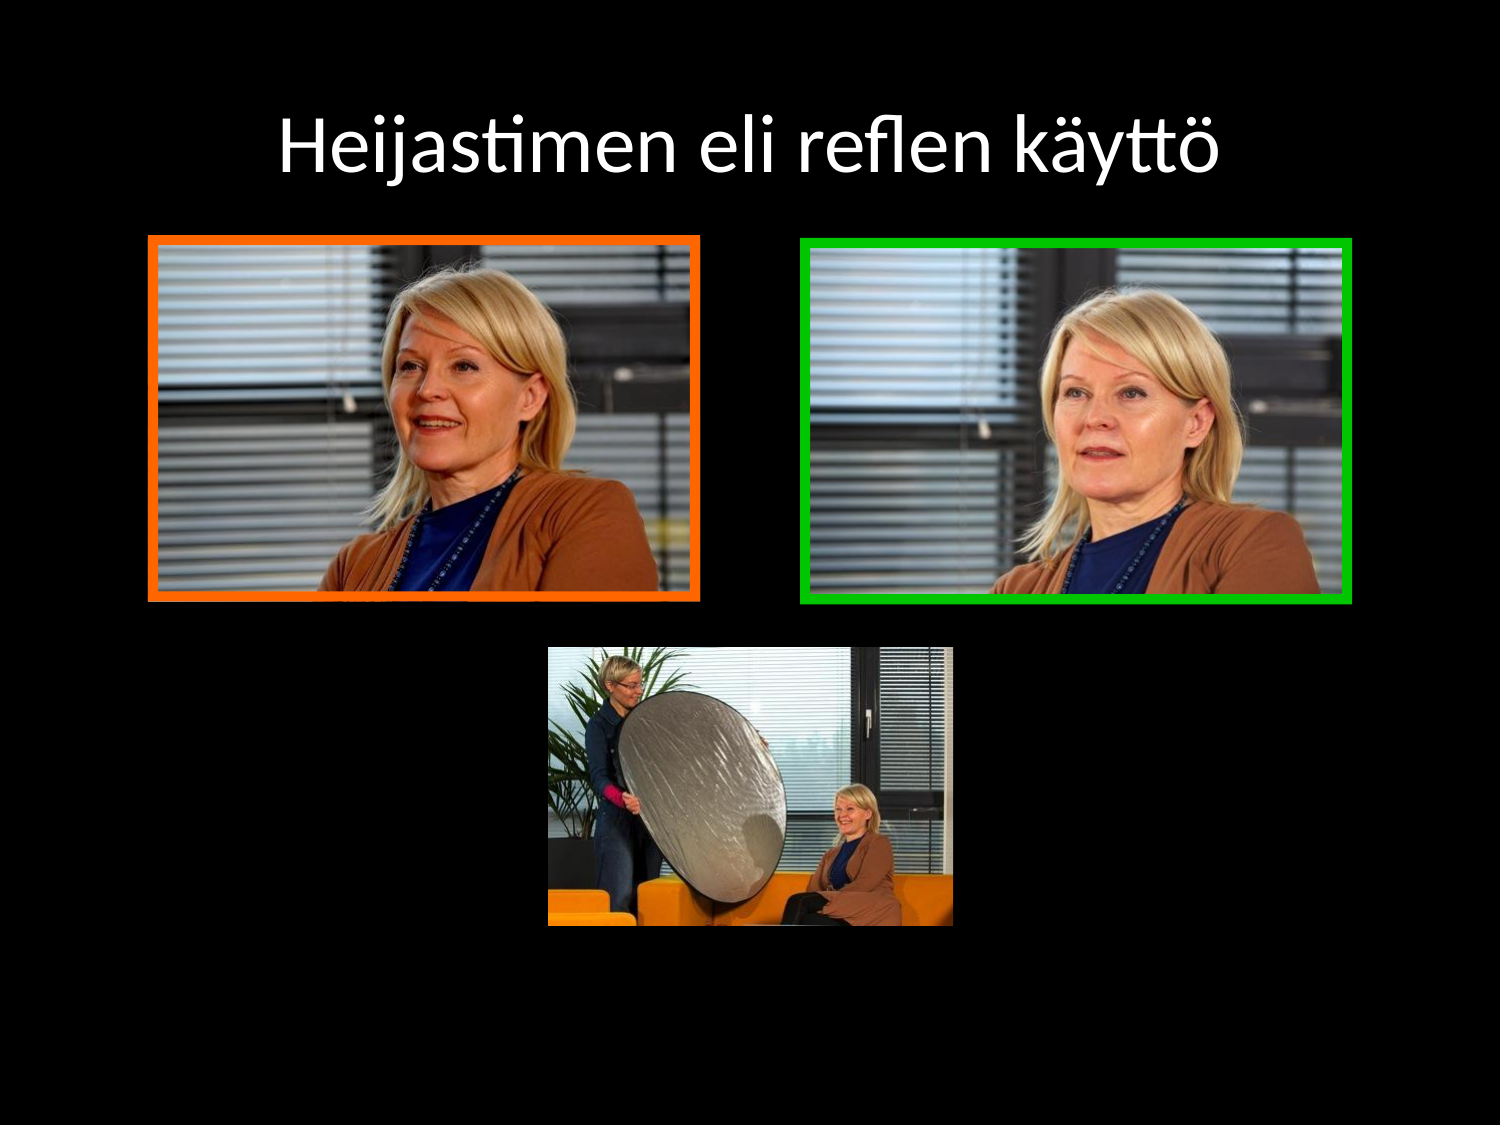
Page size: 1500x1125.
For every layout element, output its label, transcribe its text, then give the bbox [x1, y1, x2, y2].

text_box [159, 246, 689, 591]
text_box [800, 237, 1353, 605]
title Heijastimen eli reflen käyttö [75, 45, 1425, 233]
text_box [811, 249, 1342, 594]
text_box [147, 235, 701, 602]
text_box [548, 647, 954, 926]
